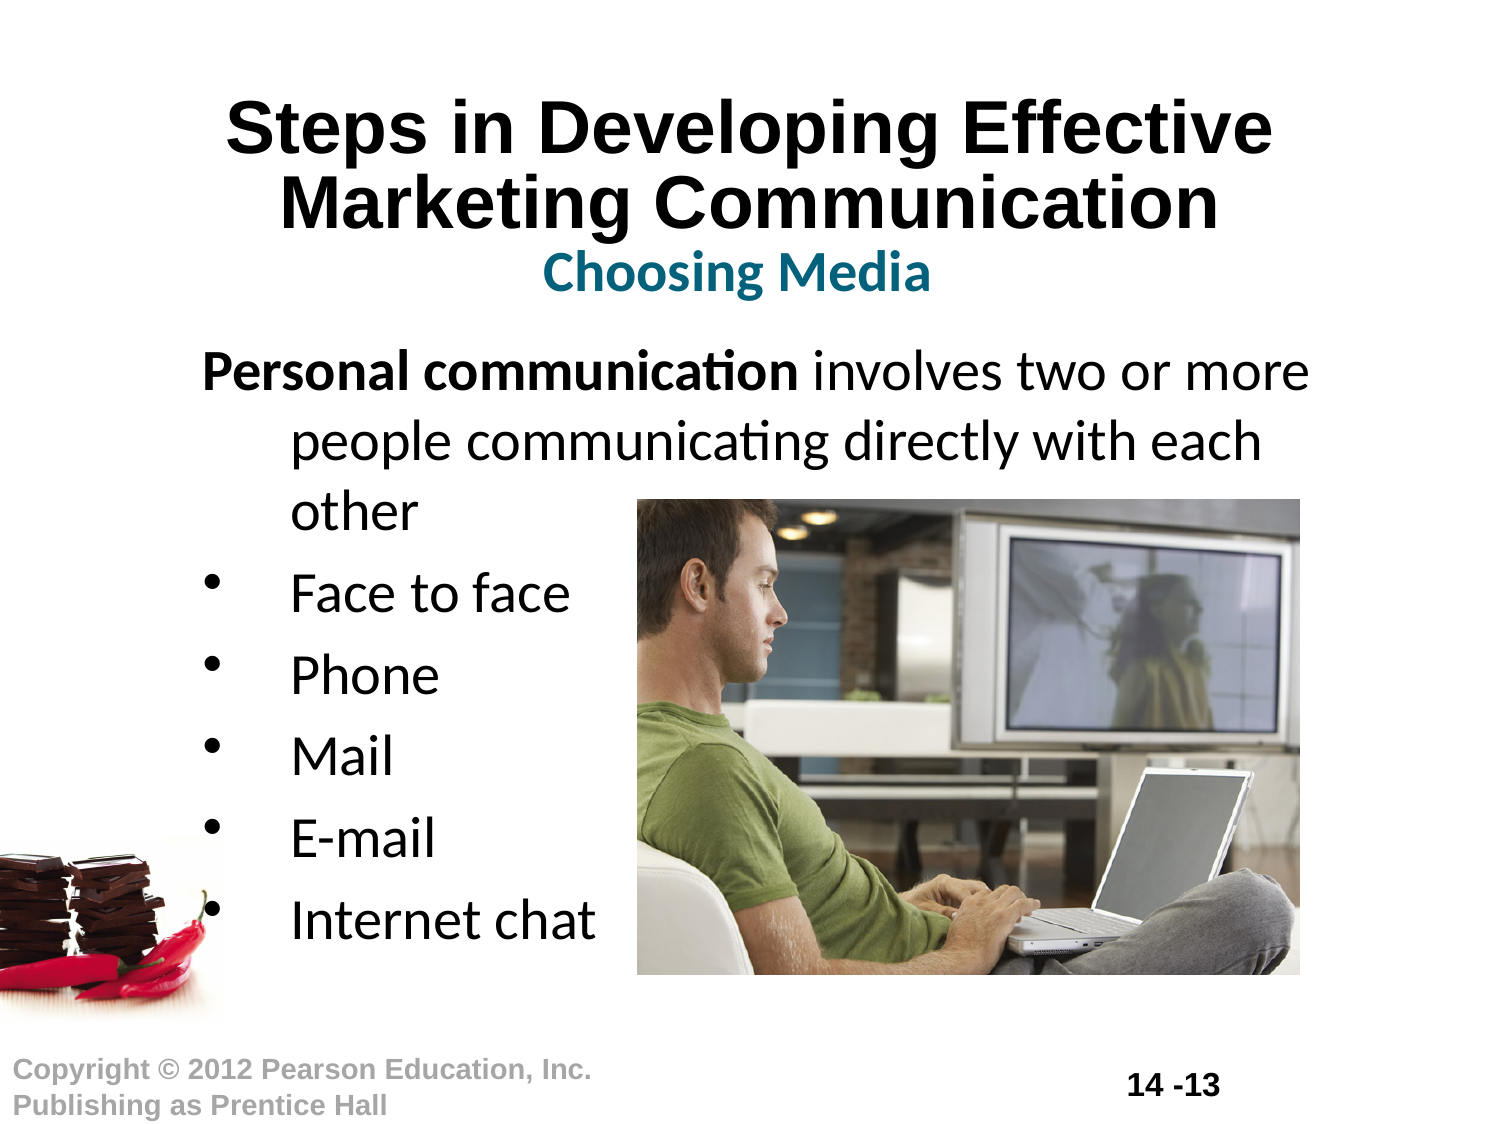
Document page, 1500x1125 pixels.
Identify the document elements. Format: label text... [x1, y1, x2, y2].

list Personal communication involves two or more people communicating directly with each other Face to face Phone Mail E-mail Internet chat [187, 324, 1388, 1001]
picture [0, 837, 226, 1025]
picture [637, 499, 1301, 975]
list Choosing Media [149, 237, 1326, 301]
title Steps in Developing Effective Marketing Communication [112, 37, 1388, 226]
